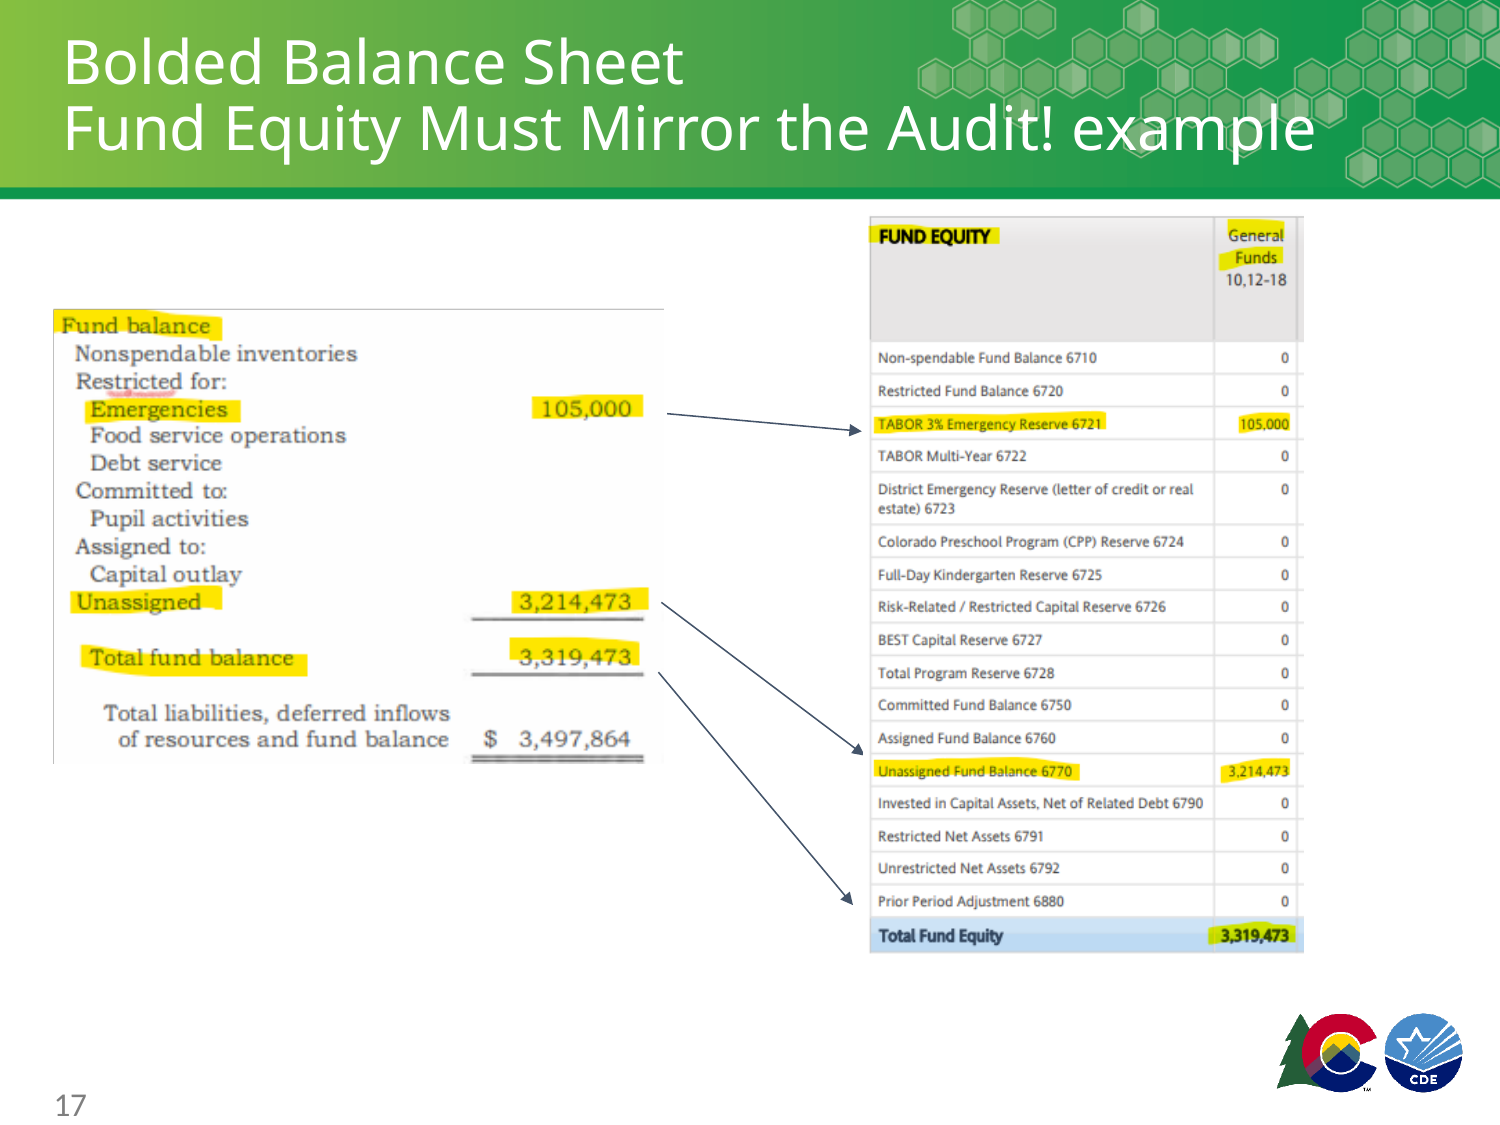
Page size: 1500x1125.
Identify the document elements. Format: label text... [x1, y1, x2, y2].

picture [41, 306, 664, 765]
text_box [666, 413, 858, 432]
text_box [661, 602, 858, 673]
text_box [658, 671, 854, 906]
picture [863, 204, 1305, 955]
title Bolded Balance Sheet Fund Equity Must Mirror the Audit! example [62, 31, 1327, 173]
slide_number 17 [38, 1075, 376, 1125]
picture [0, 0, 1500, 200]
picture [1275, 1012, 1463, 1093]
